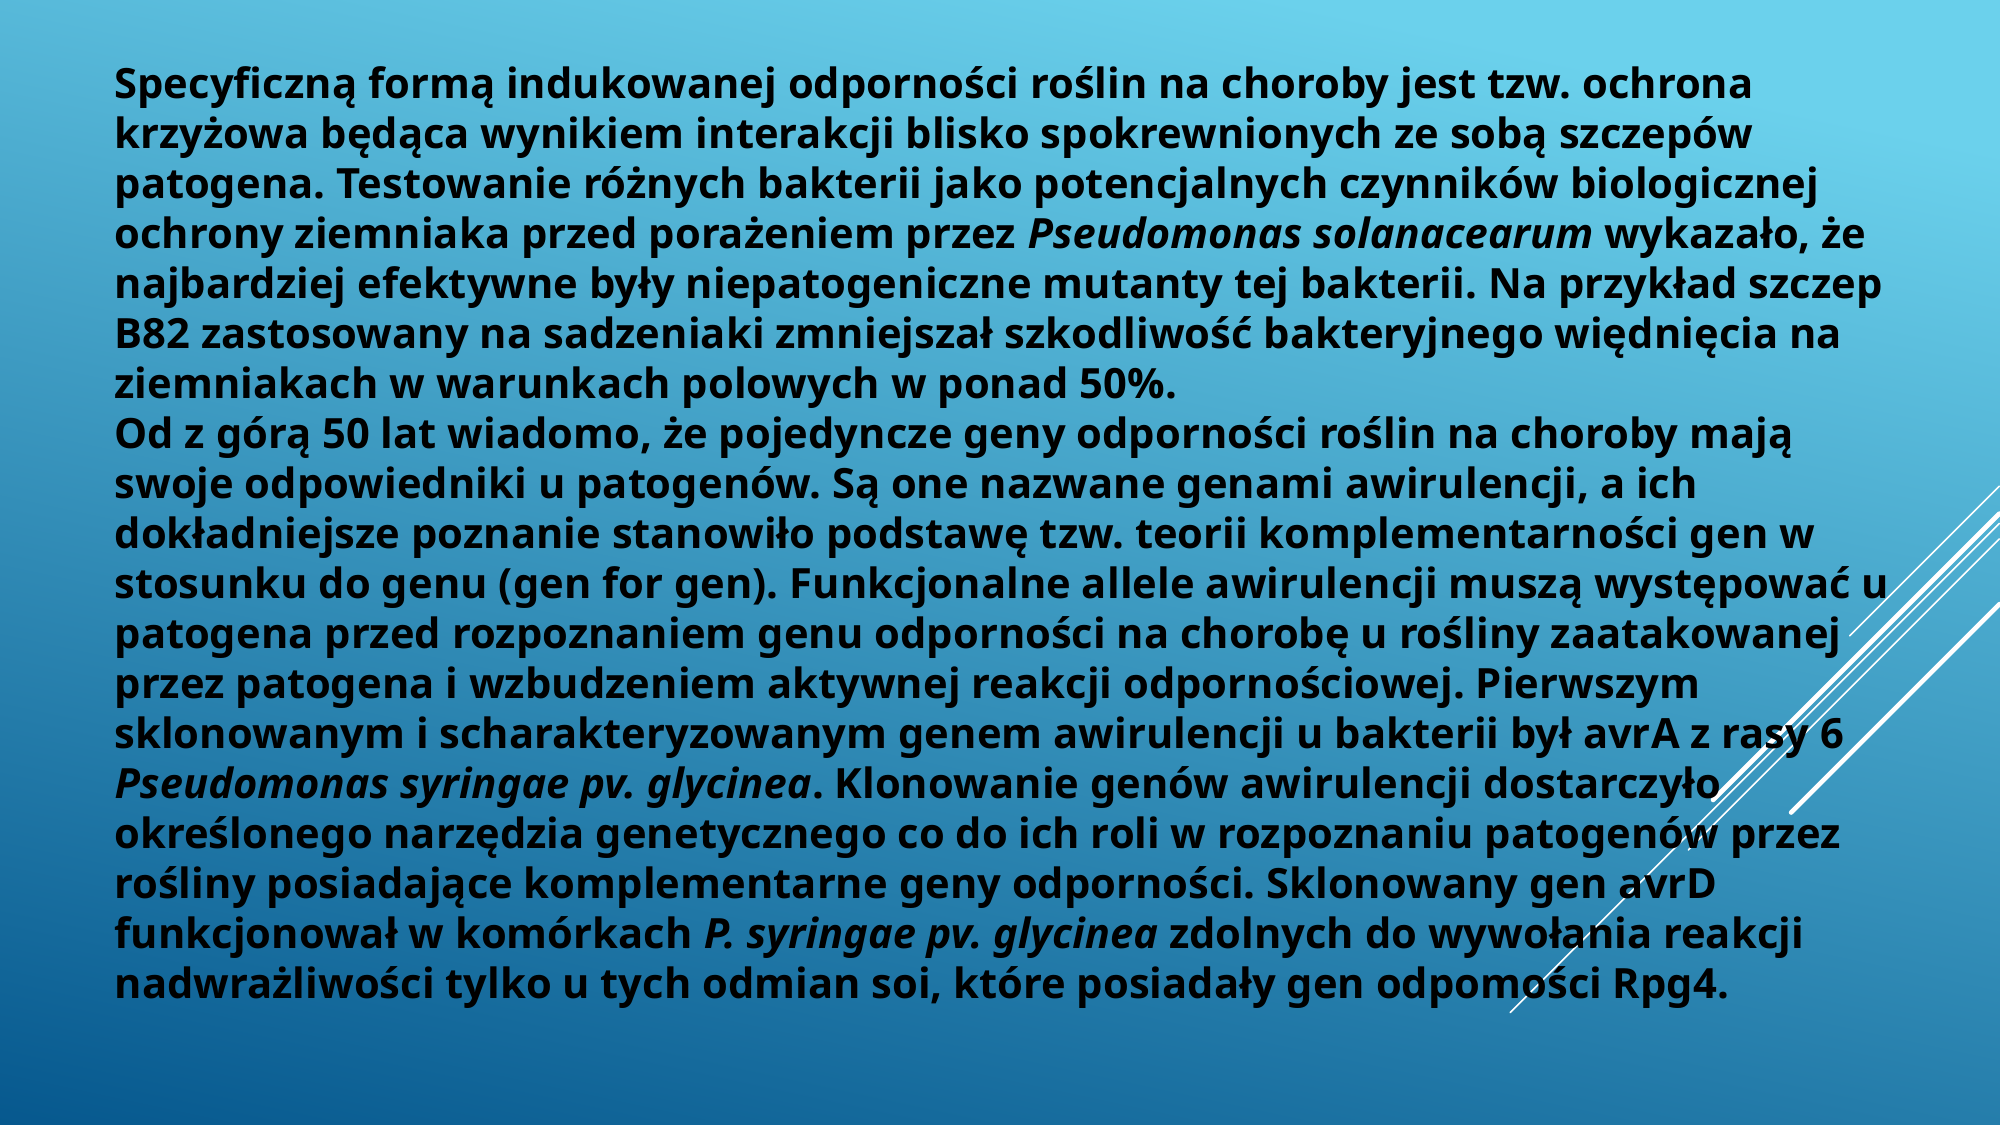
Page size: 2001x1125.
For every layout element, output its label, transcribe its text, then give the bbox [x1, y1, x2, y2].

text_box Specyficzną formą indukowanej odporności roślin na choroby jest tzw. ochrona krzyżowa będąca wynikiem interakcji blisko spokrewnionych ze sobą szczepów patogena. Testowanie różnych bakterii jako potencjalnych czynników biologicznej ochrony ziemniaka przed porażeniem przez Pseudomonas solanacearum wykazało, że najbardziej efektywne były niepatogeniczne mutanty tej bakterii. Na przykład szczep B82 zastosowany na sadzeniaki zmniejszał szkodliwość bakteryjnego więdnięcia na ziemniakach w warunkach polowych w ponad 50%. Od z górą 50 lat wiadomo, że pojedyncze geny odporności roślin na choroby mają swoje odpowiedniki u patogenów. Są one nazwane genami awirulencji, a ich dokładniejsze poznanie stanowiło podstawę tzw. teorii komplementarności gen w stosunku do genu (gen for gen). Funkcjonalne allele awirulencji muszą występować u patogena przed rozpoznaniem genu odporności na chorobę u rośliny zaatakowanej przez patogena i wzbudzeniem aktywnej reakcji odpornościowej. Pierwszym sklonowanym i scharakteryzowanym genem awirulencji u bakterii był avrA z rasy 6 Pseudomonas syringae pv. glycinea. Klonowanie genów awirulencji dostarczyło określonego narzędzia genetycznego co do ich roli w rozpoznaniu patogenów przez rośliny posiadające komplementarne geny odporności. Sklonowany gen avrD funkcjonował w komórkach P. syringae pv. glycinea zdolnych do wywołania reakcji nadwrażliwości tylko u tych odmian soi, które posiadały gen odpomości Rpg4. [99, 49, 1933, 1065]
